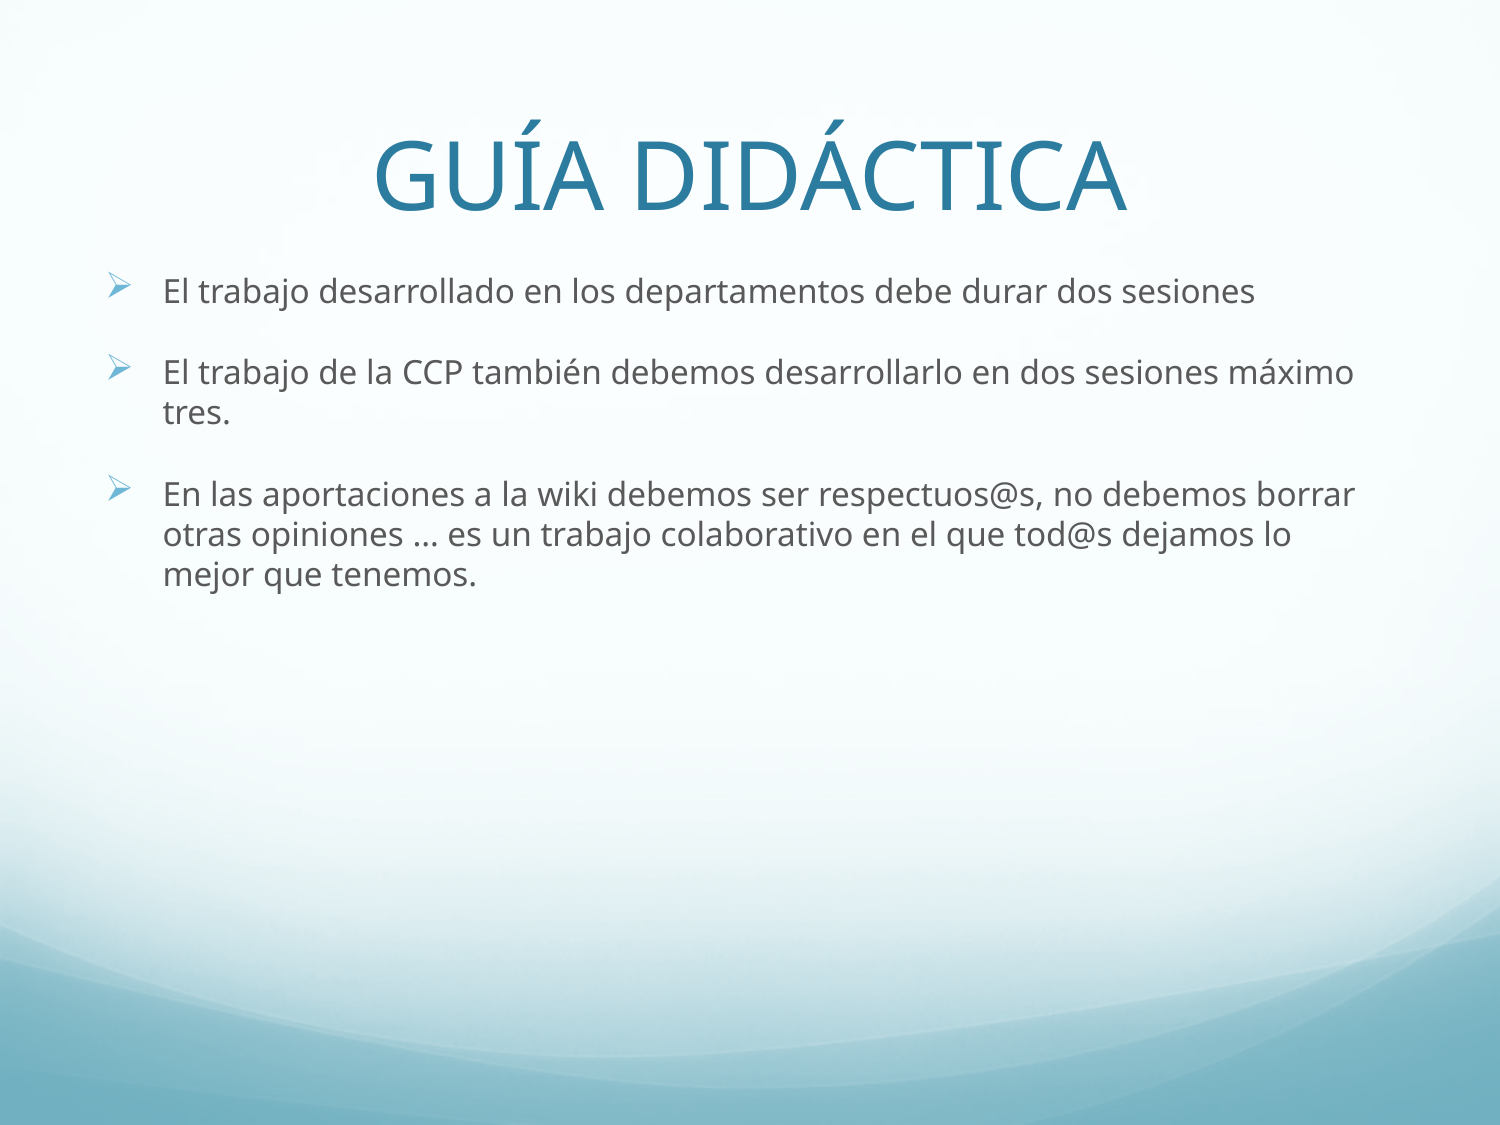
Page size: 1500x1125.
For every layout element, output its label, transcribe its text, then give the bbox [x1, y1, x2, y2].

list El trabajo desarrollado en los departamentos debe durar dos sesiones El trabajo de la CCP también debemos desarrollarlo en dos sesiones máximo tres. En las aportaciones a la wiki debemos ser respectuos@s, no debemos borrar otras opiniones … es un trabajo colaborativo en el que tod@s dejamos lo mejor que tenemos. [90, 262, 1410, 975]
title GUÍA DIDÁCTICA [90, 17, 1410, 237]
